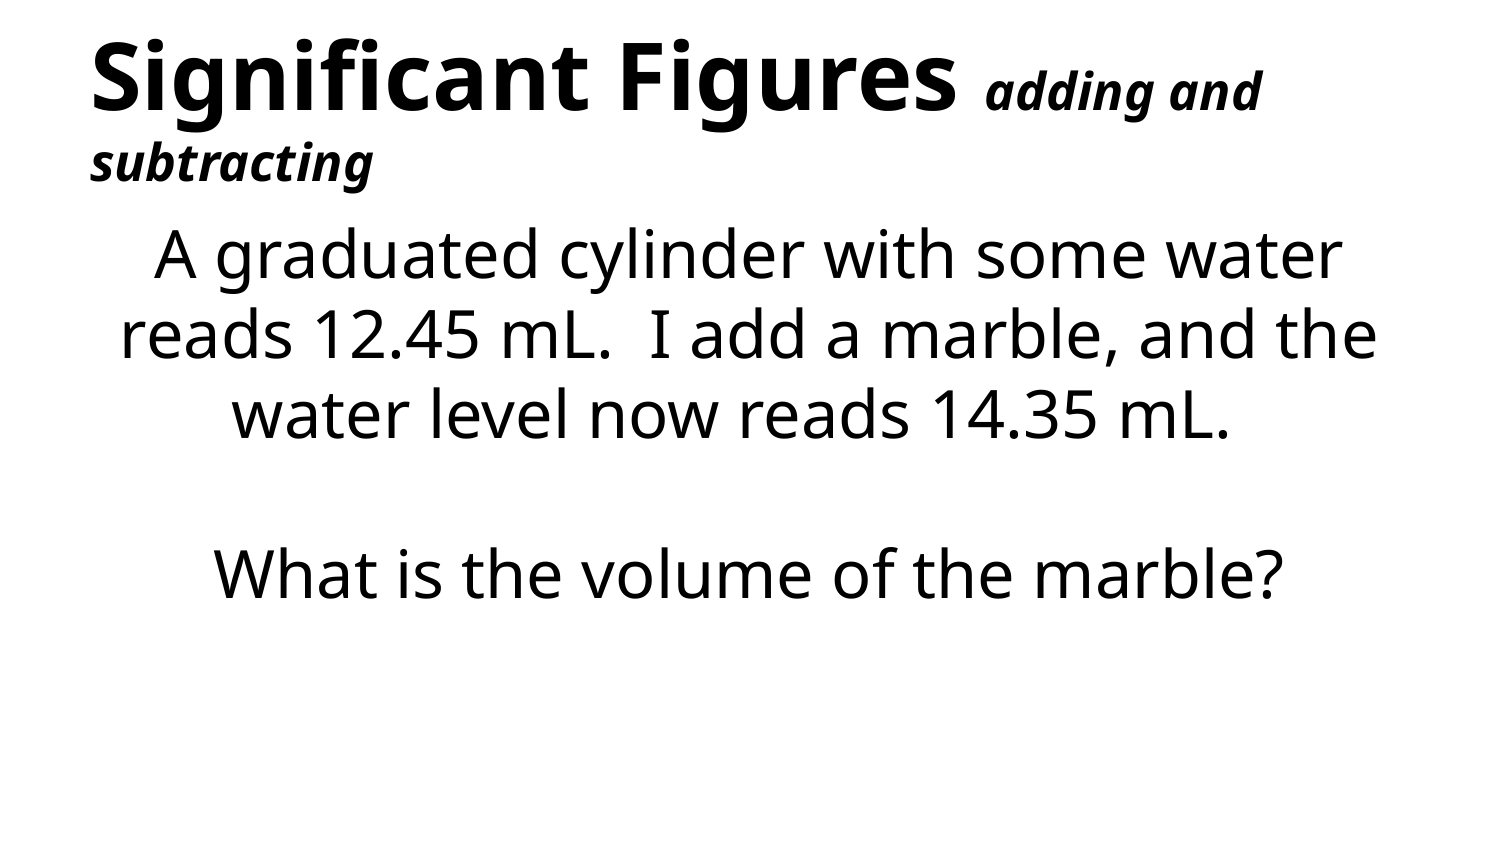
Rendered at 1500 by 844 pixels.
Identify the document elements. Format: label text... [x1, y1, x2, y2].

list A graduated cylinder with some water reads 12.45 mL. I add a marble, and the water level now reads 14.35 mL. What is the volume of the marble? [75, 196, 1425, 754]
title Significant Figures adding and subtracting [75, 33, 1425, 175]
